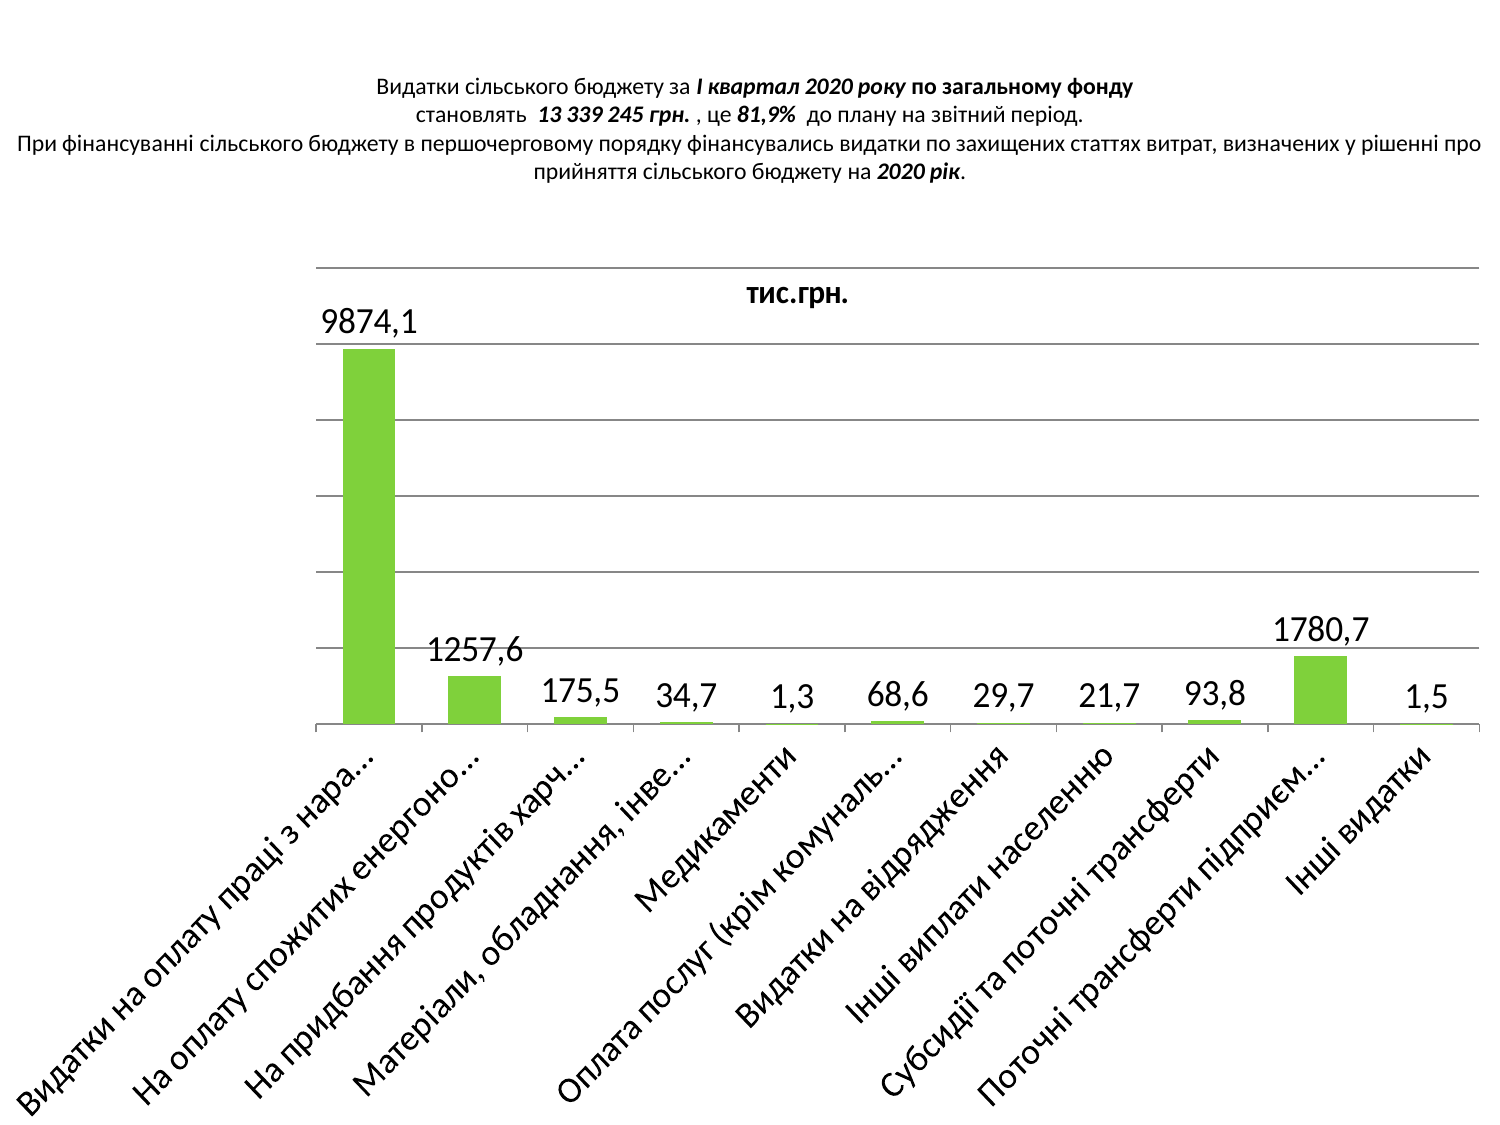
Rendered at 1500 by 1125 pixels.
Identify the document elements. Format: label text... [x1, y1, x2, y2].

title Видатки сільського бюджету за І квартал 2020 року по загальному фонду становлять 13 339 245 грн. , це 81,9% до плану на звітний період. При фінансуванні сільського бюджету в першочерговому порядку фінансувались видатки по захищених статтях витрат, визначених у рішенні про прийняття сільського бюджету на 2020 рік. [0, 0, 1500, 244]
chart [11, 243, 1500, 1125]
